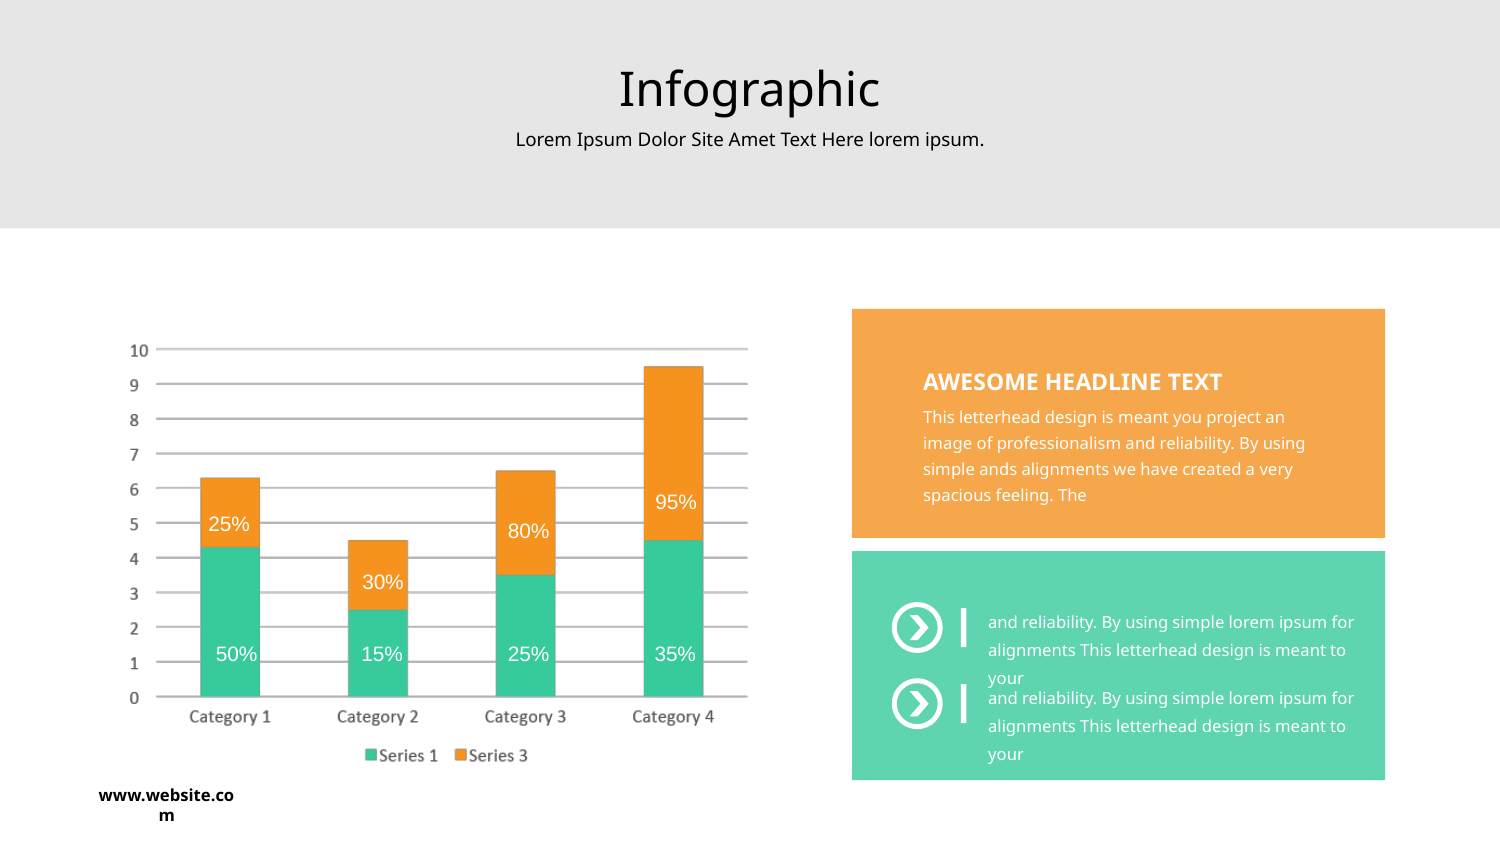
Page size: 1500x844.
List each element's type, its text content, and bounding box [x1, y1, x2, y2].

text_box AWESOME HEADLINE TEXT [923, 355, 1262, 408]
text_box [960, 608, 967, 648]
picture [114, 298, 763, 781]
text_box [891, 678, 943, 730]
text_box [852, 551, 1386, 781]
footer www.website.com [81, 783, 252, 826]
text_box [852, 308, 1386, 538]
text_box [960, 684, 967, 724]
text_box [0, 0, 1500, 229]
text_box This letterhead design is meant you project an image of professionalism and reliability. By using simple ands alignments we have created a very spacious feeling. The [923, 415, 1328, 491]
text_box Infographic [103, 59, 1397, 120]
text_box [891, 602, 943, 653]
text_box and reliability. By using simple lorem ipsum for alignments This letterhead design is meant to your [977, 674, 1372, 733]
text_box and reliability. By using simple lorem ipsum for alignments This letterhead design is meant to your [977, 598, 1372, 657]
text_box Lorem Ipsum Dolor Site Amet Text Here lorem ipsum. [103, 120, 1397, 160]
